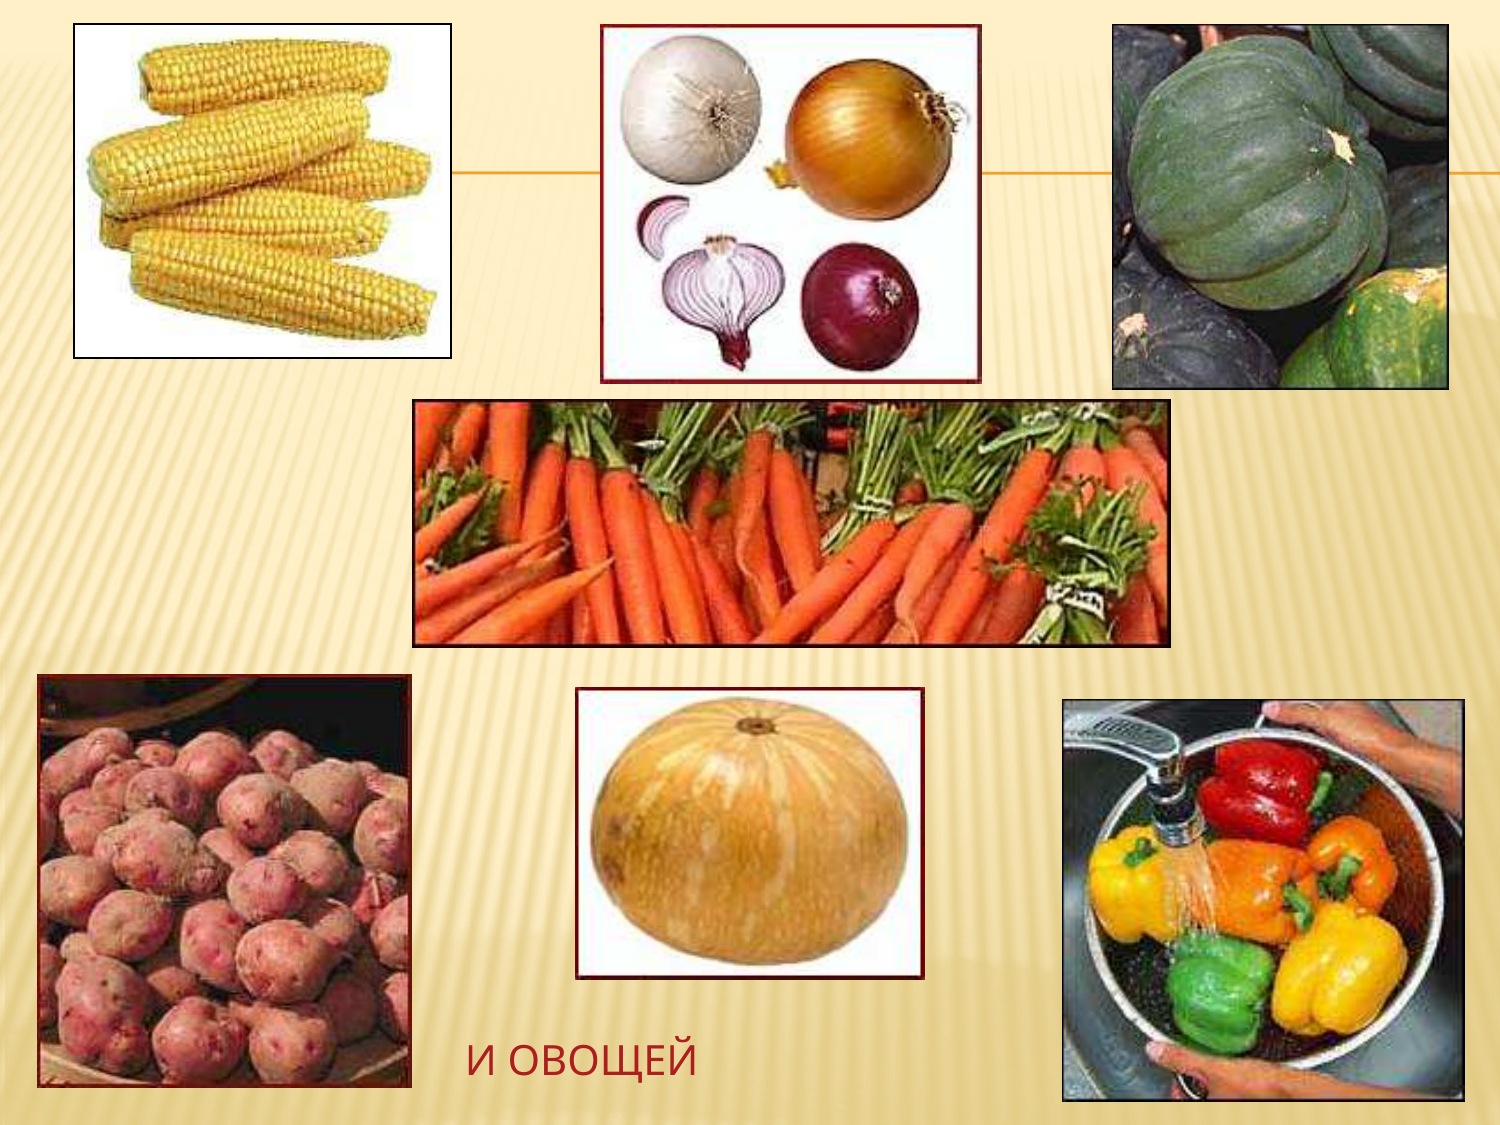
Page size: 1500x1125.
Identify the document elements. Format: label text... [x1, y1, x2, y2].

picture [37, 674, 412, 1088]
picture [1112, 24, 1449, 391]
picture [574, 687, 926, 980]
picture [412, 399, 1172, 649]
picture [74, 24, 451, 358]
picture [599, 24, 982, 384]
title И овощей [450, 992, 1113, 1125]
picture [1062, 699, 1465, 1103]
